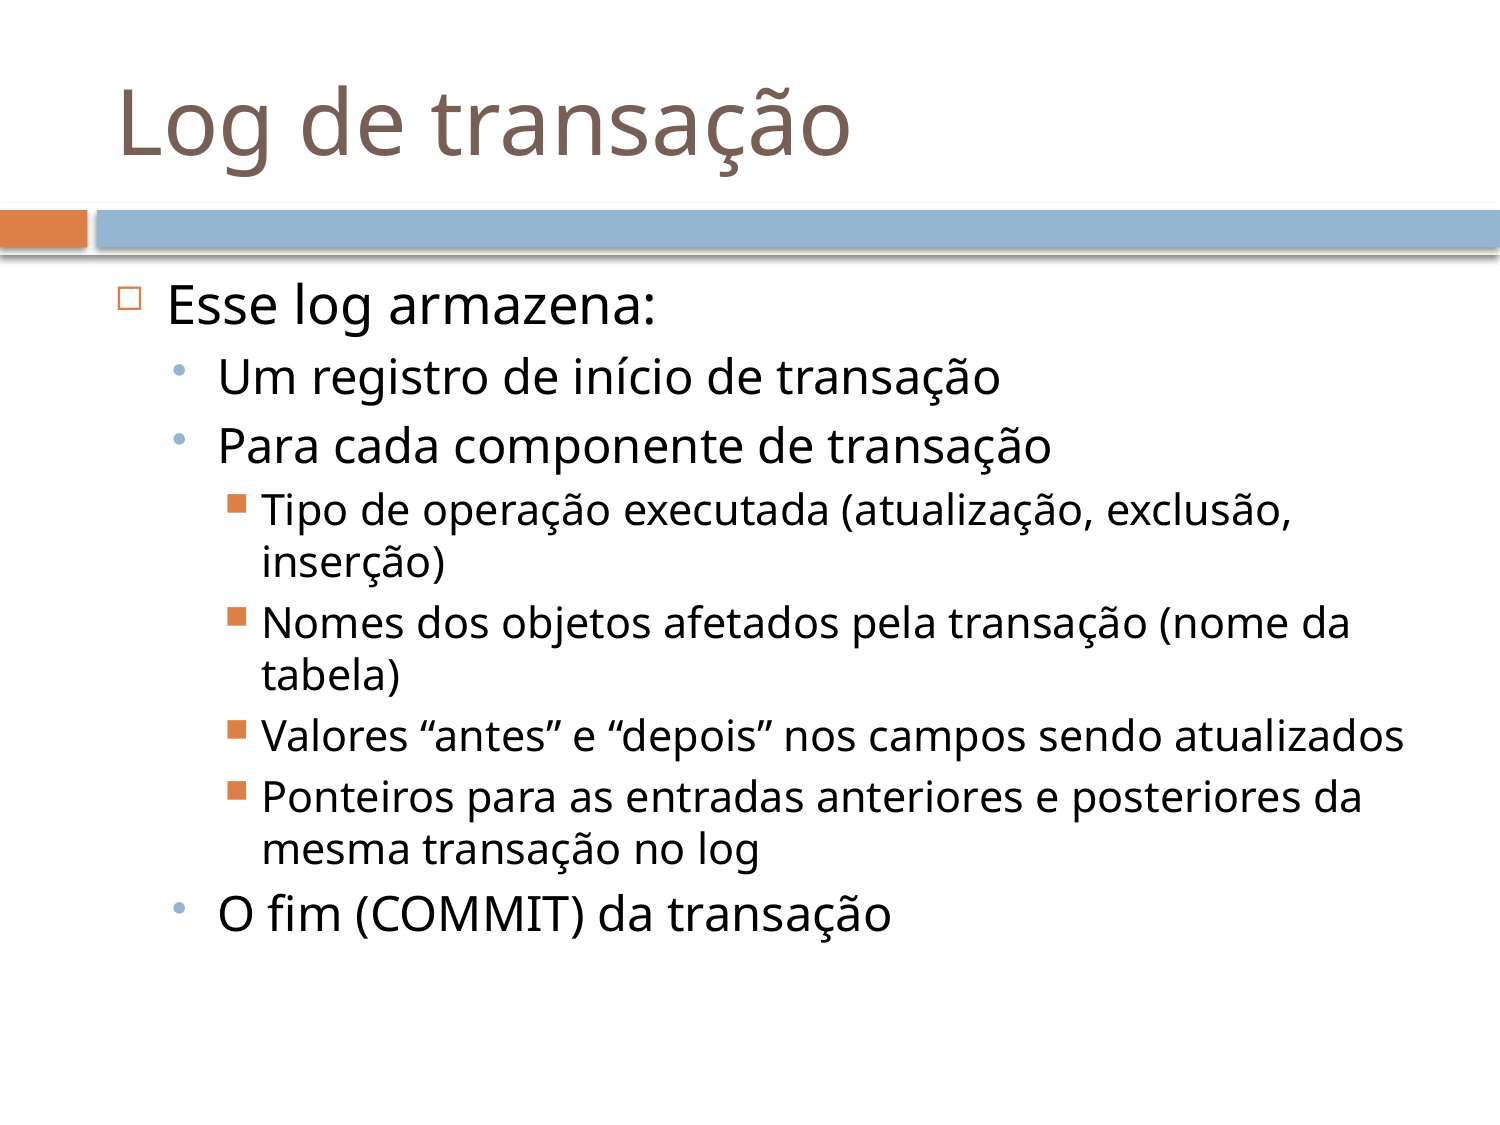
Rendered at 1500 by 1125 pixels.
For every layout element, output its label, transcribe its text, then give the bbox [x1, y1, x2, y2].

list Esse log armazena: Um registro de início de transação Para cada componente de transação Tipo de operação executada (atualização, exclusão, inserção) Nomes dos objetos afetados pela transação (nome da tabela) Valores “antes” e “depois” nos campos sendo atualizados Ponteiros para as entradas anteriores e posteriores da mesma transação no log O fim (COMMIT) da transação [100, 262, 1438, 1000]
title Log de transação [100, 37, 1438, 200]
